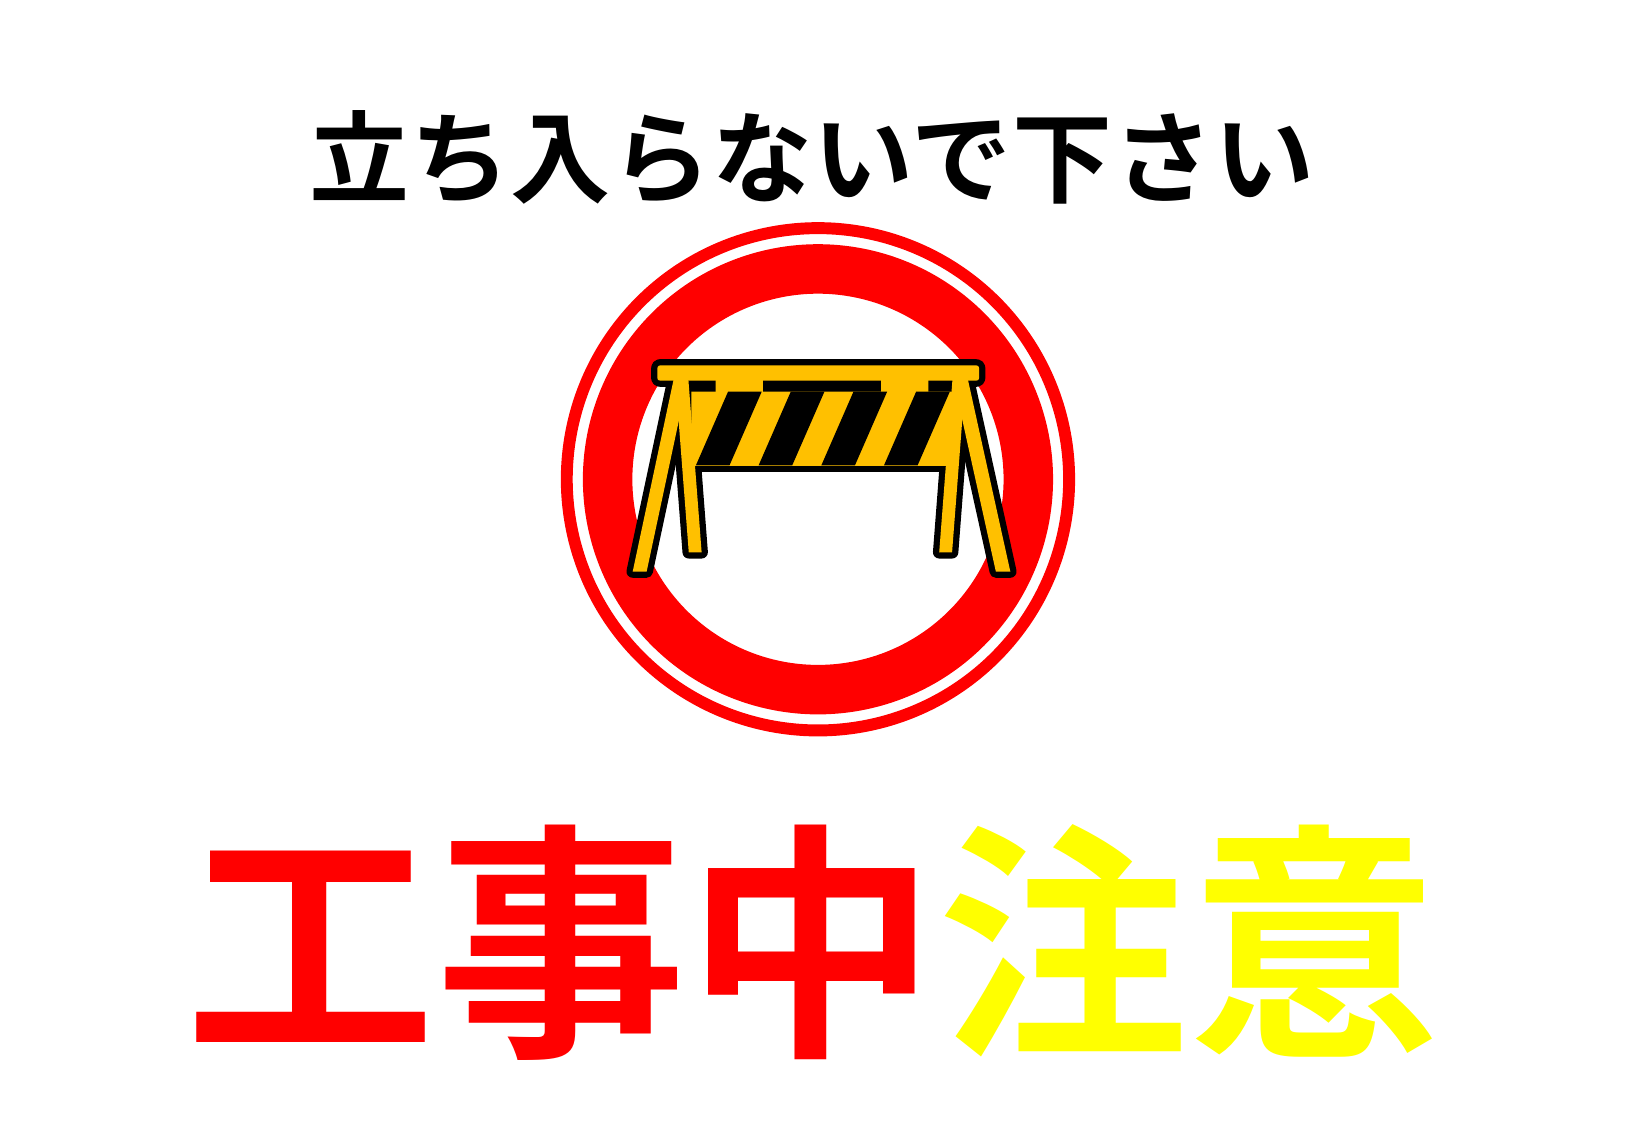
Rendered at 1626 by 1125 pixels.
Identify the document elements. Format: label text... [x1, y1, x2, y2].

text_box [560, 221, 1076, 737]
text_box 立ち入らないで下さい [0, 88, 1625, 223]
text_box 工事中注意 [0, 779, 1625, 1095]
